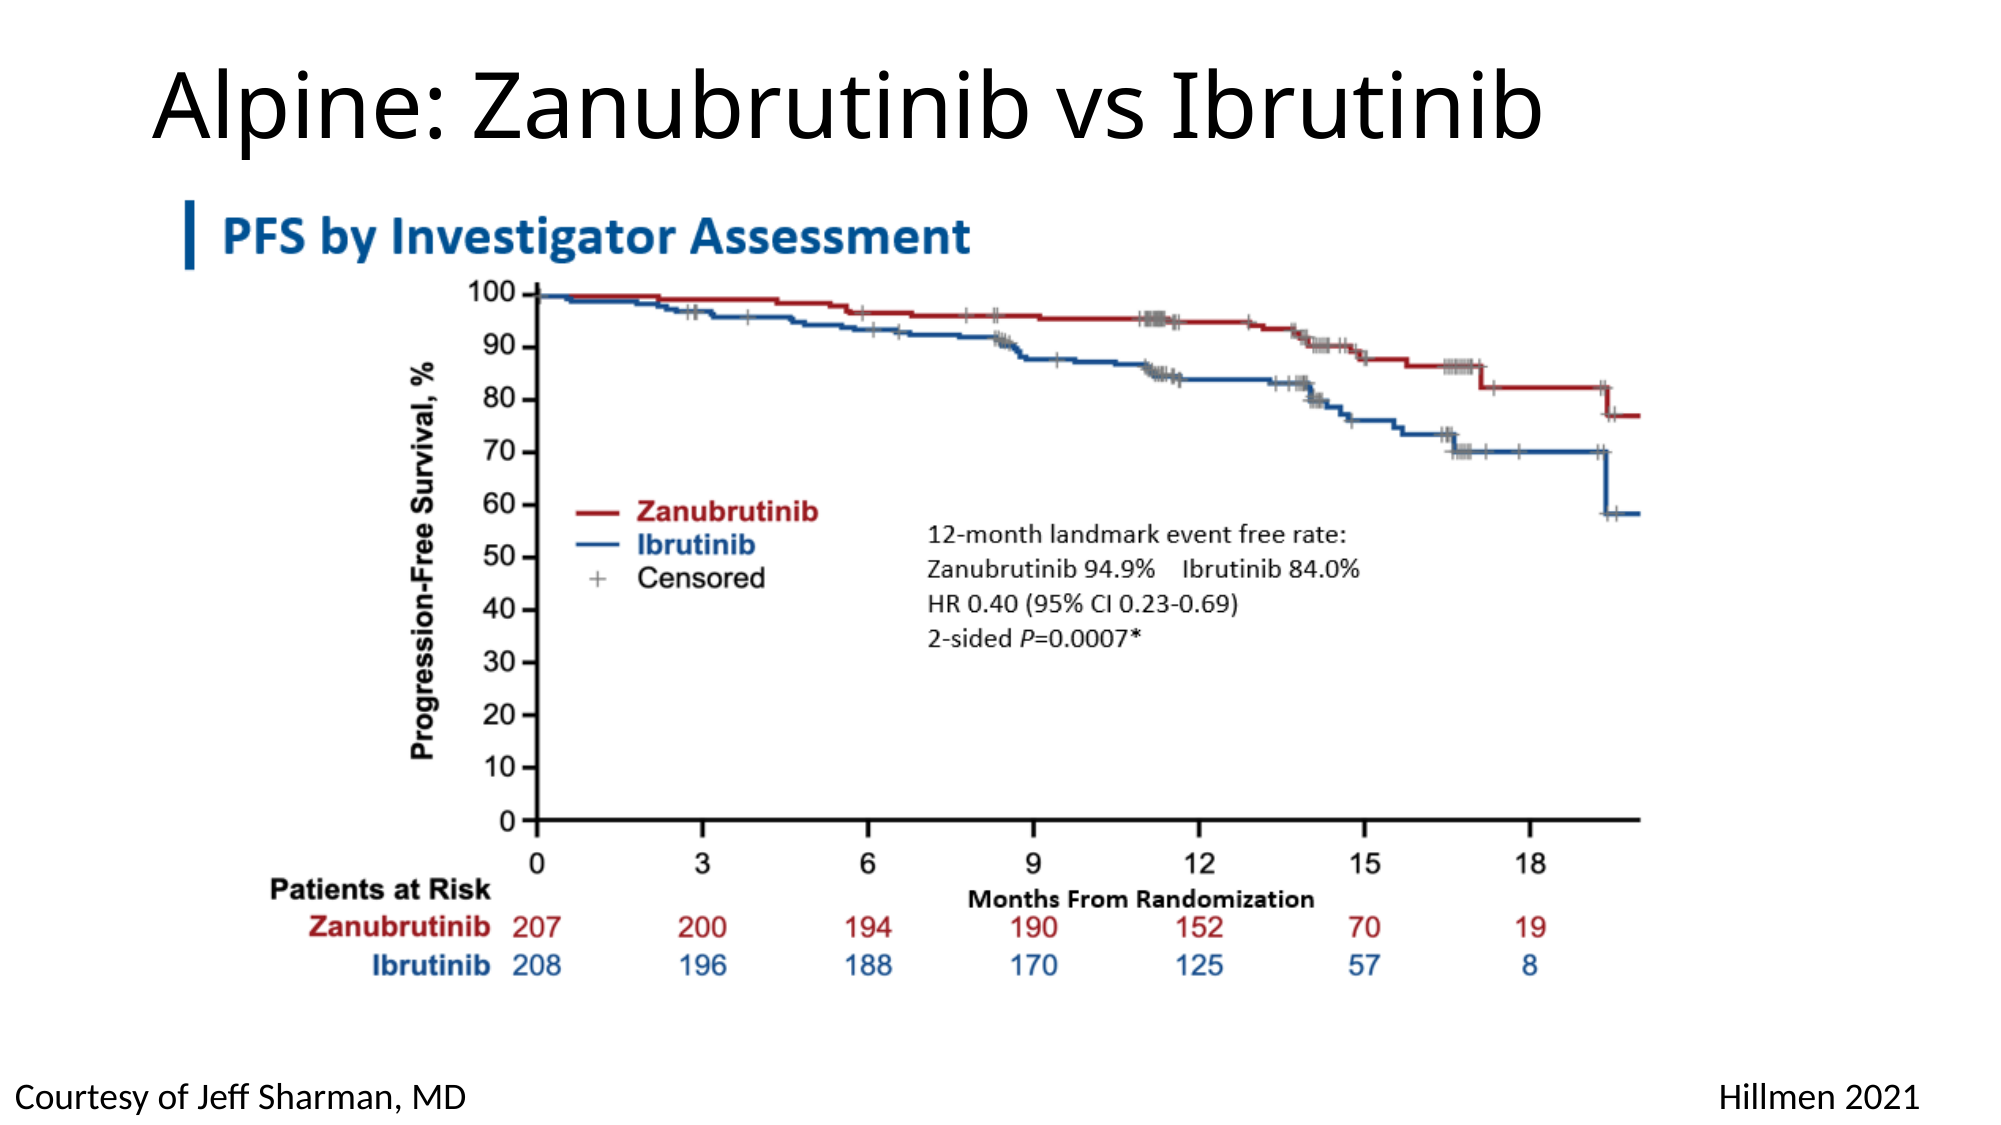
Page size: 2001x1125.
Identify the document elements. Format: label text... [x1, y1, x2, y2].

text_box Courtesy of Jeff Sharman, MD [0, 1064, 1012, 1125]
title Alpine: Zanubrutinib vs Ibrutinib [137, 0, 1863, 218]
text_box Hillmen 2021 [1704, 1064, 1981, 1125]
picture [171, 191, 1668, 990]
